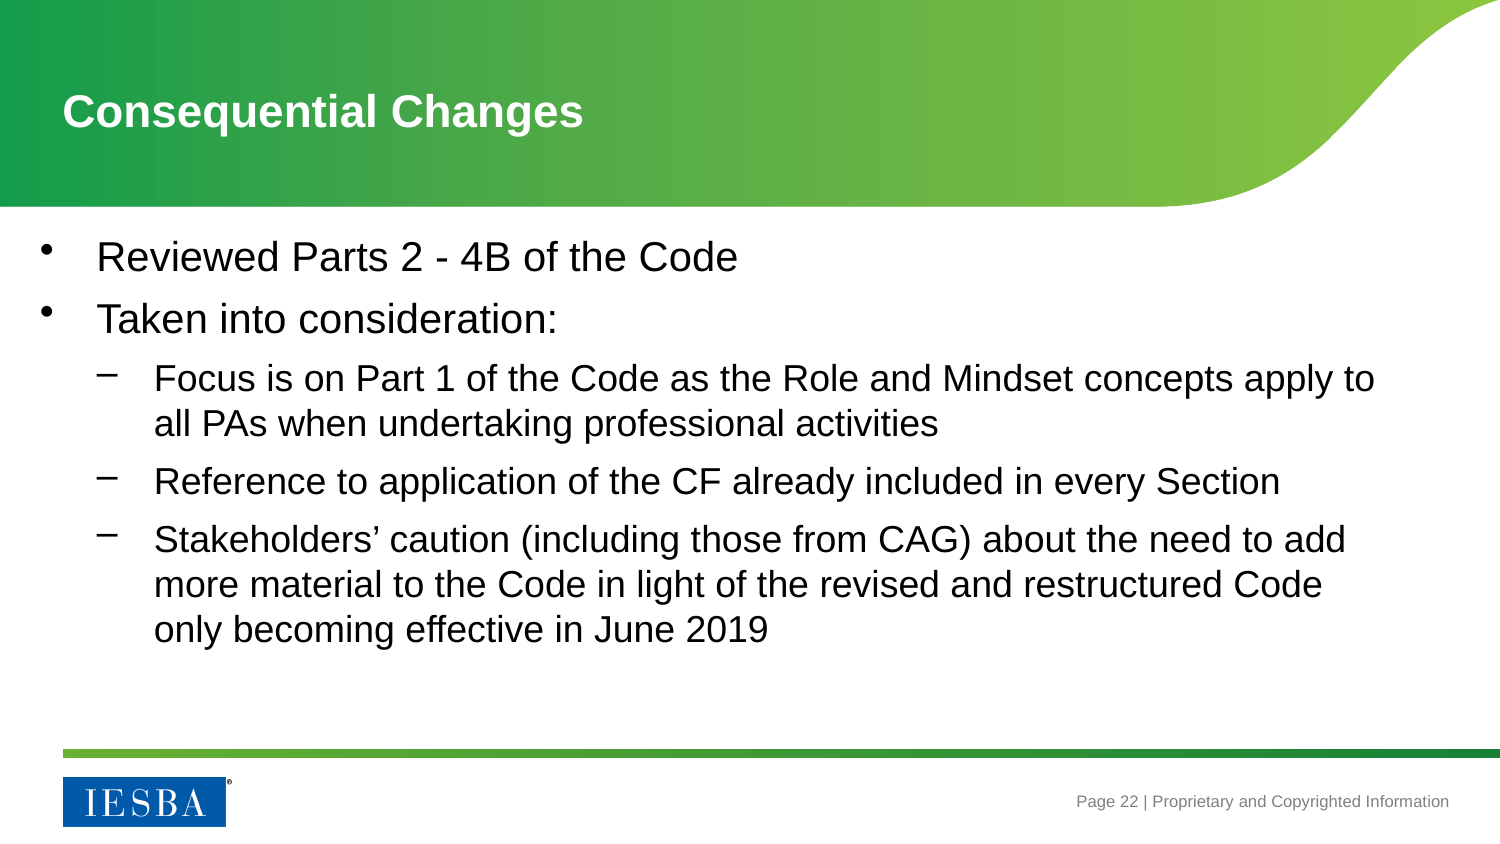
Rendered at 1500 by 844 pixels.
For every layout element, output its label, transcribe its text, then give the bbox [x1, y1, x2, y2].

picture [63, 777, 232, 827]
list Reviewed Parts 2 - 4B of the Code Taken into consideration: Focus is on Part 1 of the Code as the Role and Mindset concepts apply to all PAs when undertaking professional activities Reference to application of the CF already included in every Section Stakeholders’ caution (including those from CAG) about the need to add more material to the Code in light of the revised and restructured Code only becoming effective in June 2019 [24, 221, 1413, 747]
title Consequential Changes [62, 46, 1300, 172]
picture [0, 0, 1500, 207]
